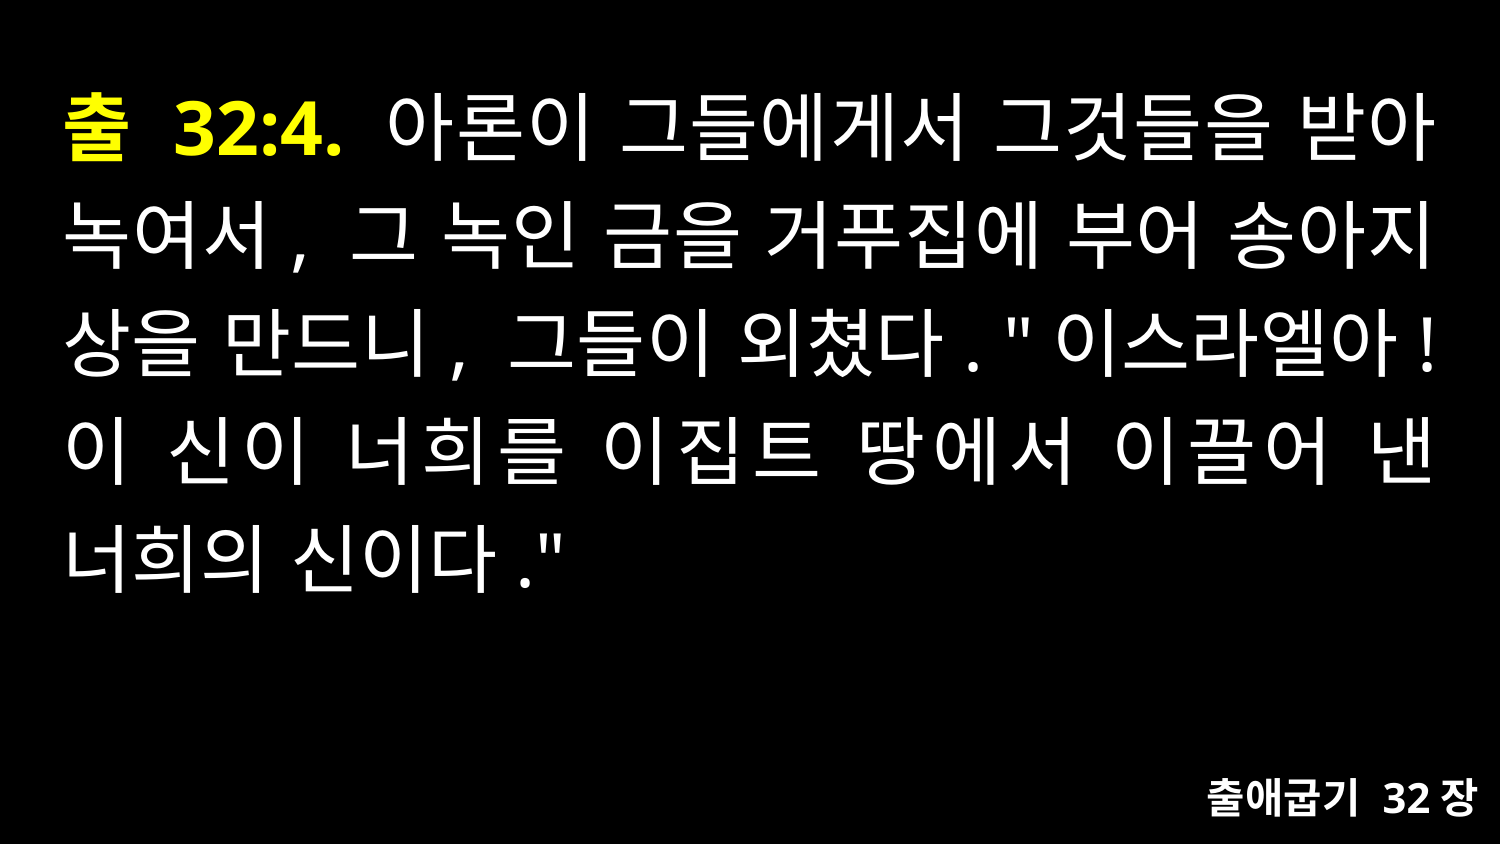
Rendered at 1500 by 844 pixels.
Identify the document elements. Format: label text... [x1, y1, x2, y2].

subtitle 출애굽기 32장 [916, 770, 1500, 844]
title 출 32:4. 아론이 그들에게서 그것들을 받아 녹여서, 그 녹인 금을 거푸집에 부어 송아지 상을 만드니, 그들이 외쳤다. "이스라엘아! 이 신이 너희를 이집트 땅에서 이끌어 낸 너희의 신이다." [0, 0, 1500, 844]
